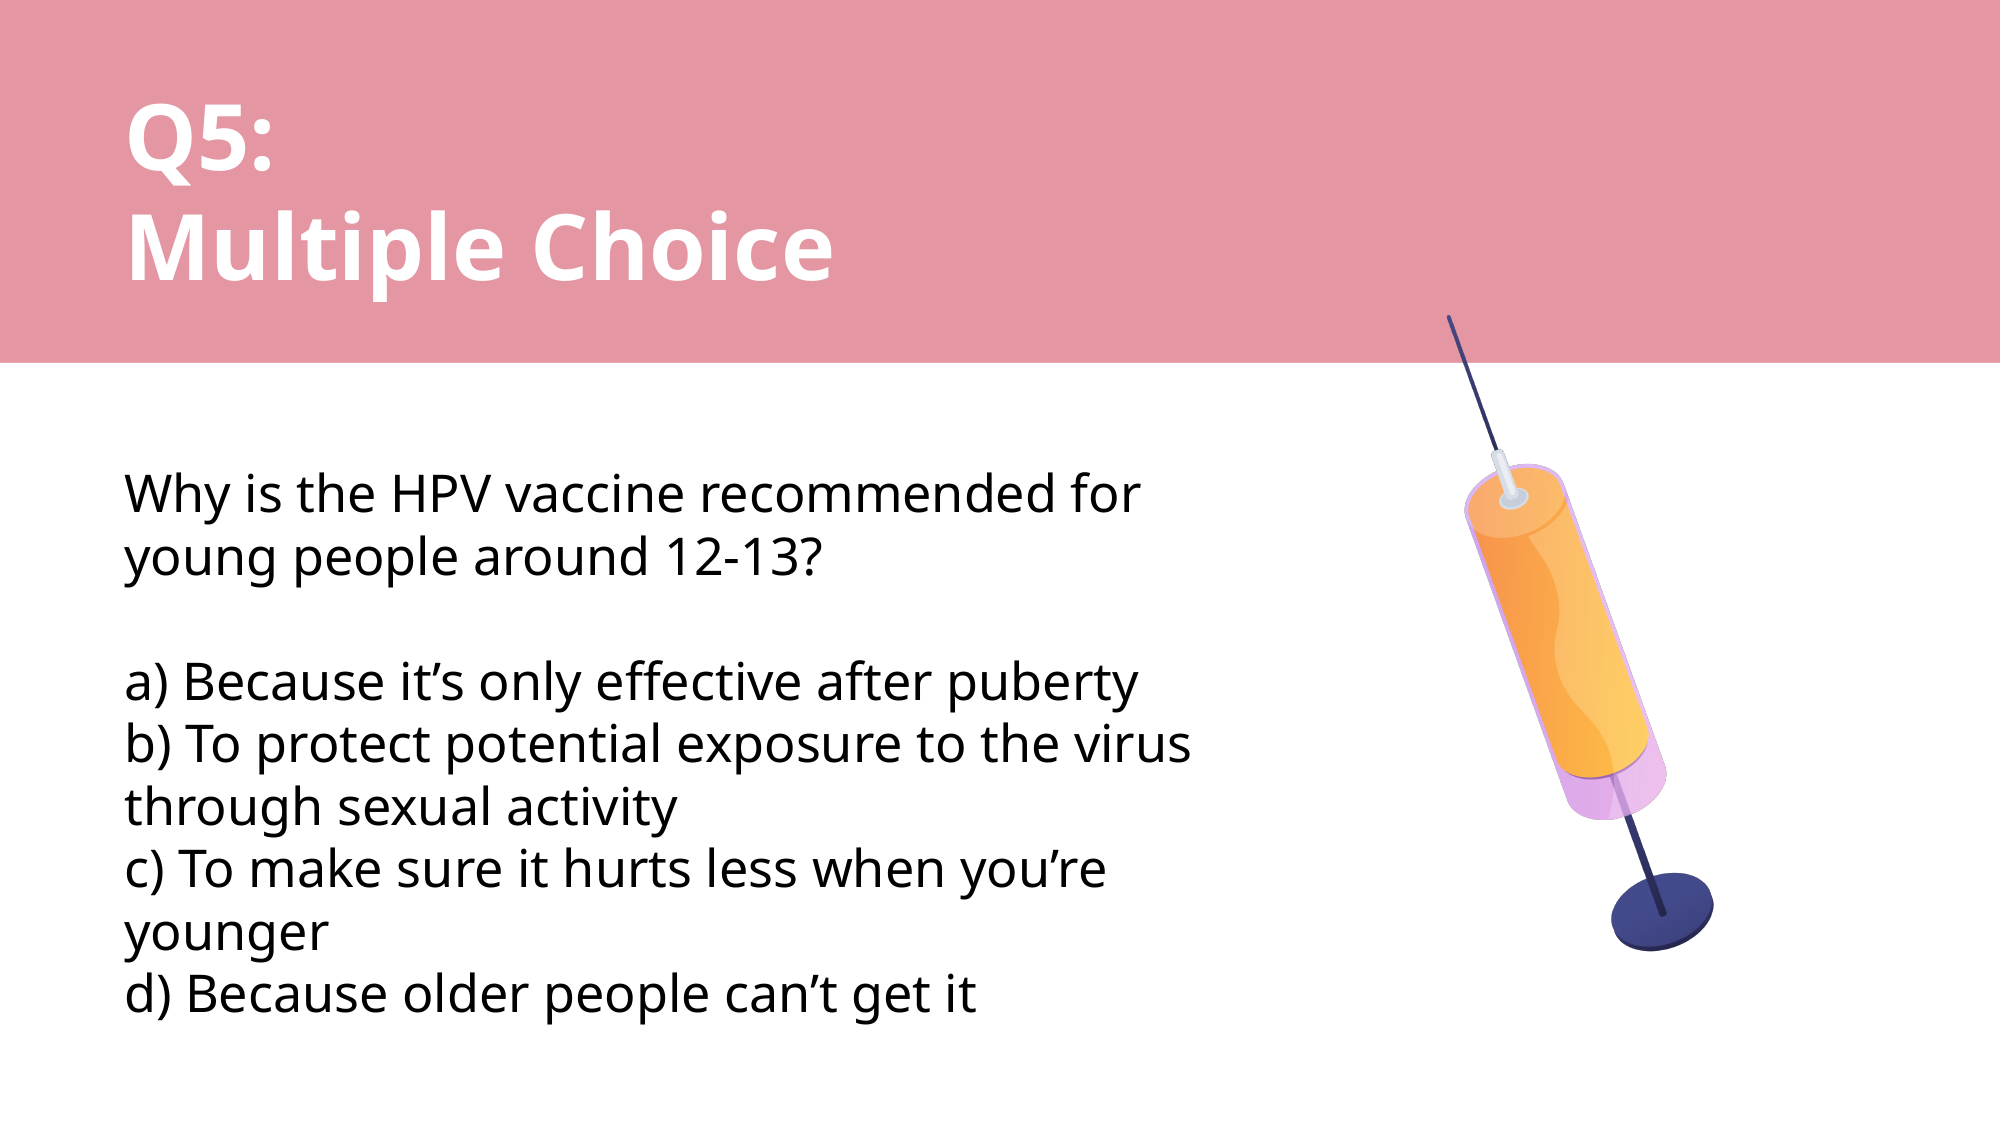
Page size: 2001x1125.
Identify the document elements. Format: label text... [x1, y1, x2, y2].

text_box Why is the HPV vaccine recommended for young people around 12-13? a) Because it’s only effective after puberty b) To protect potential exposure to the virus through sexual activity c) To make sure it hurts less when you’re younger d) Because older people can’t get it [109, 453, 1254, 1031]
picture [0, 0, 2000, 1036]
